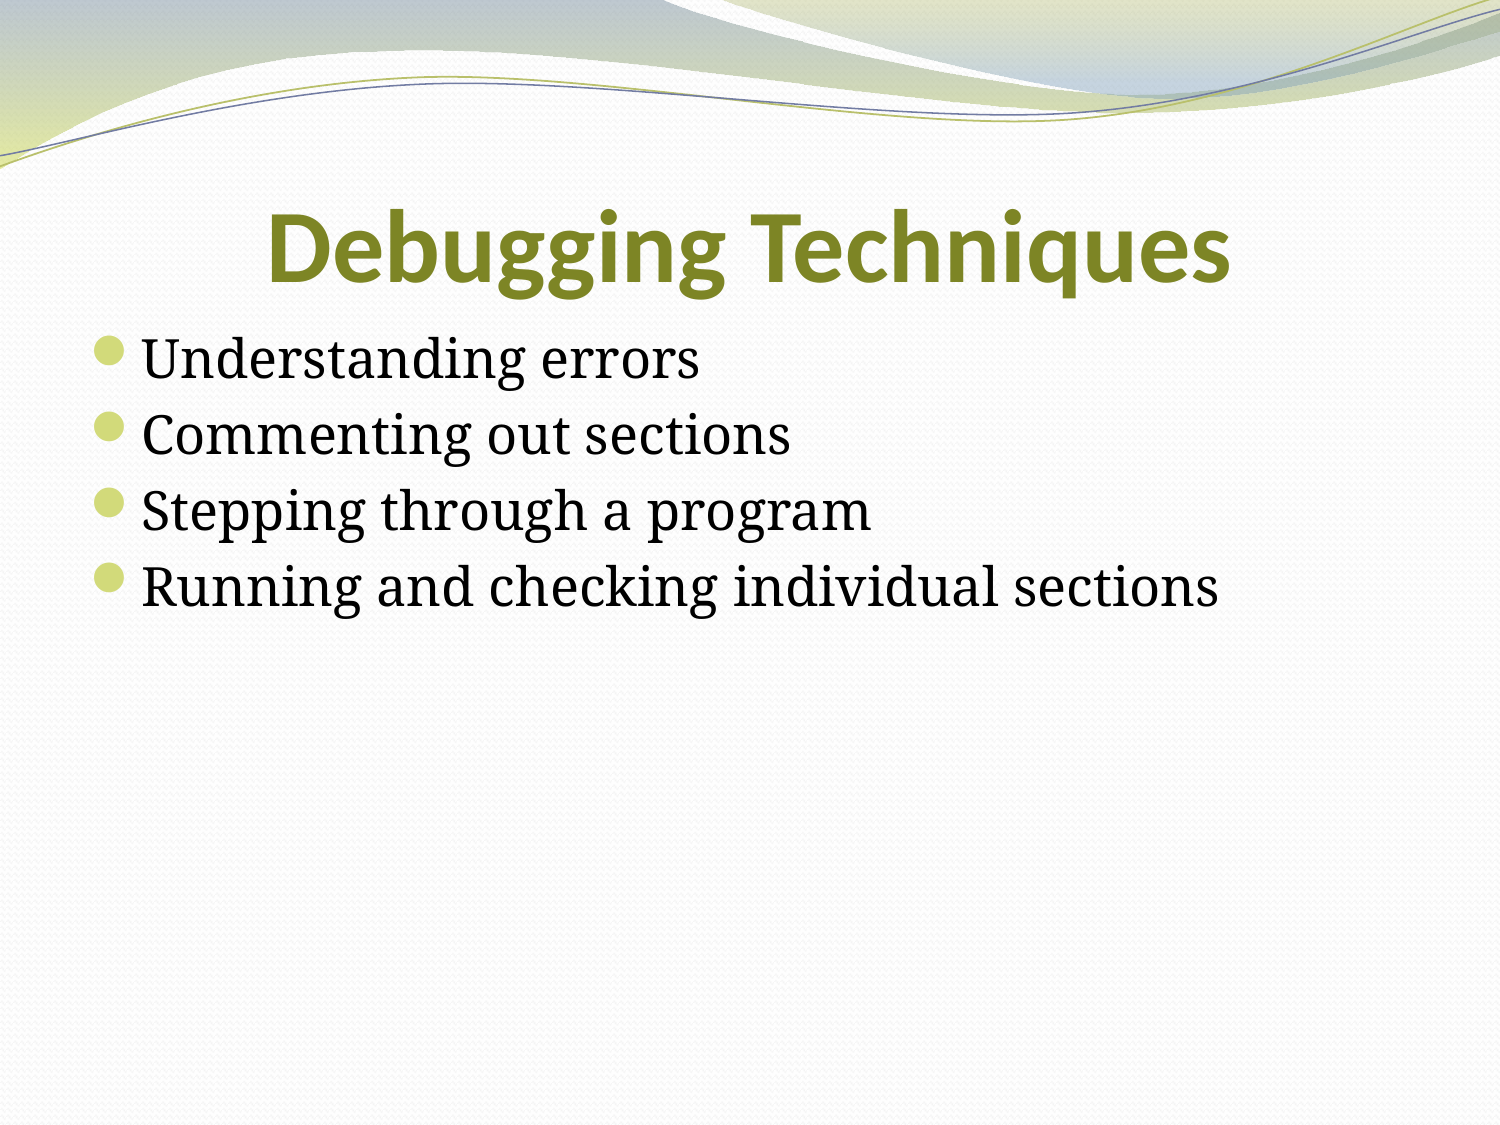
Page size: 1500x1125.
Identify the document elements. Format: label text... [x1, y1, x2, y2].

title Debugging Techniques [75, 115, 1425, 303]
list Understanding errors Commenting out sections Stepping through a program Running and checking individual sections [75, 317, 1425, 1038]
